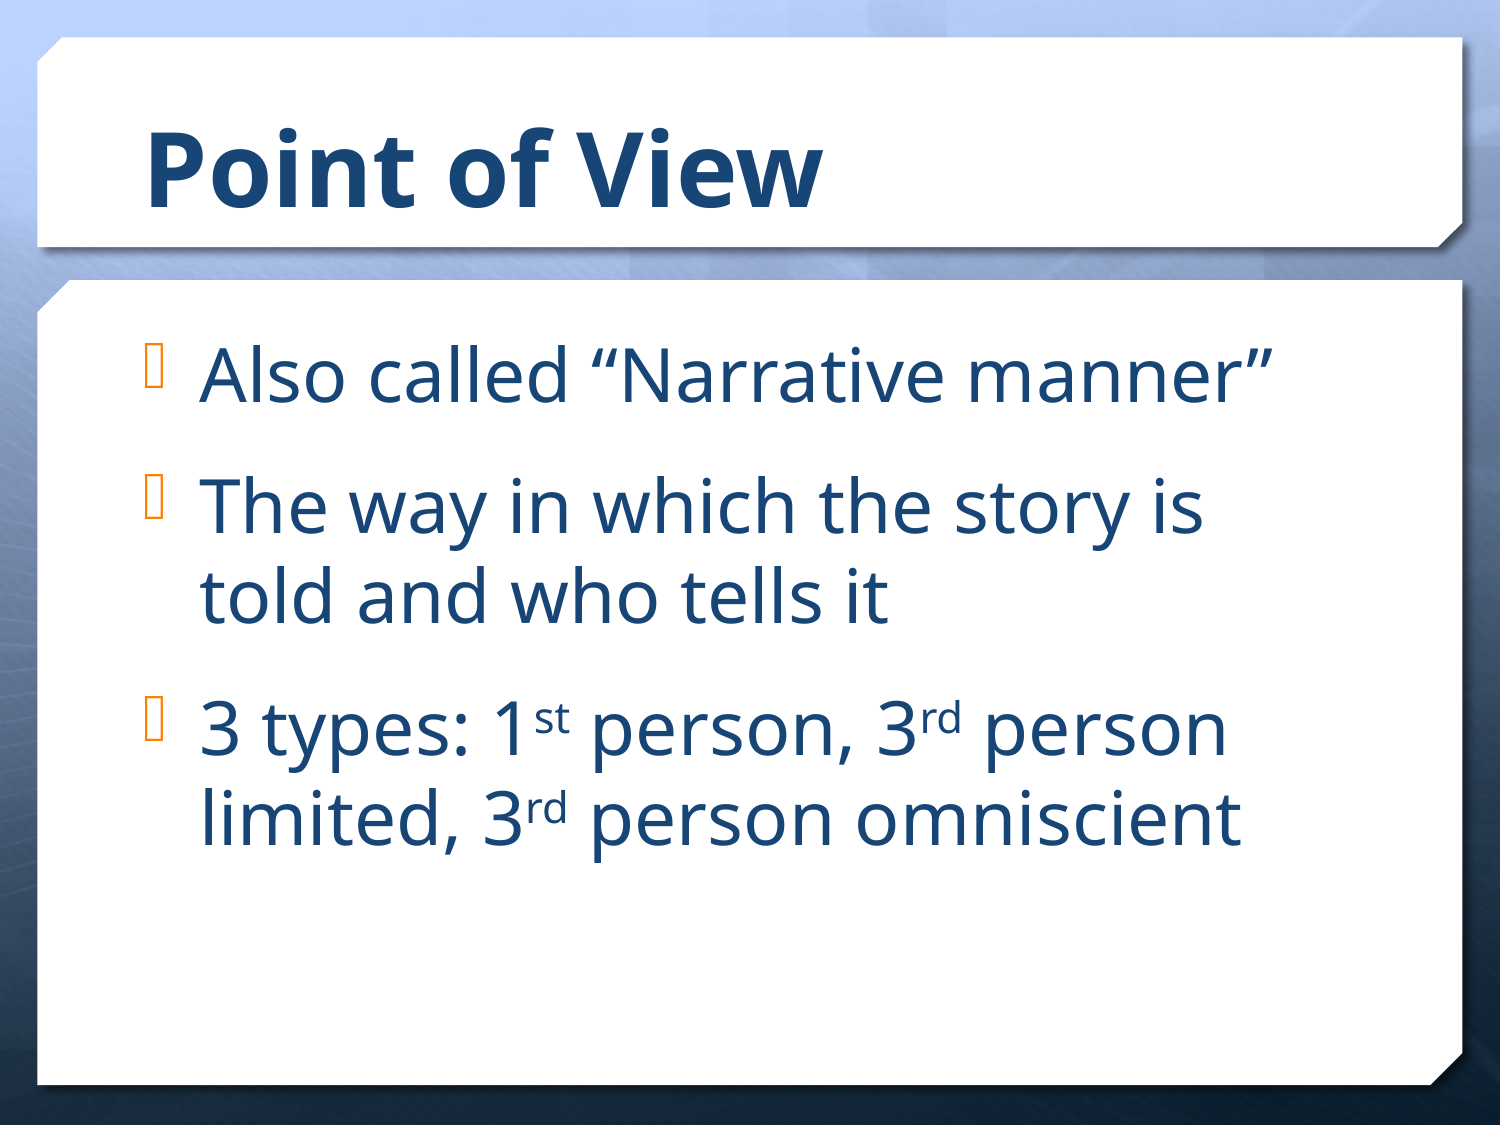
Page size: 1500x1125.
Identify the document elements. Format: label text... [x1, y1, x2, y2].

list Also called “Narrative manner” The way in which the story is told and who tells it 3 types: 1st person, 3rd person limited, 3rd person omniscient [127, 319, 1372, 978]
title Point of View [127, 48, 1372, 236]
